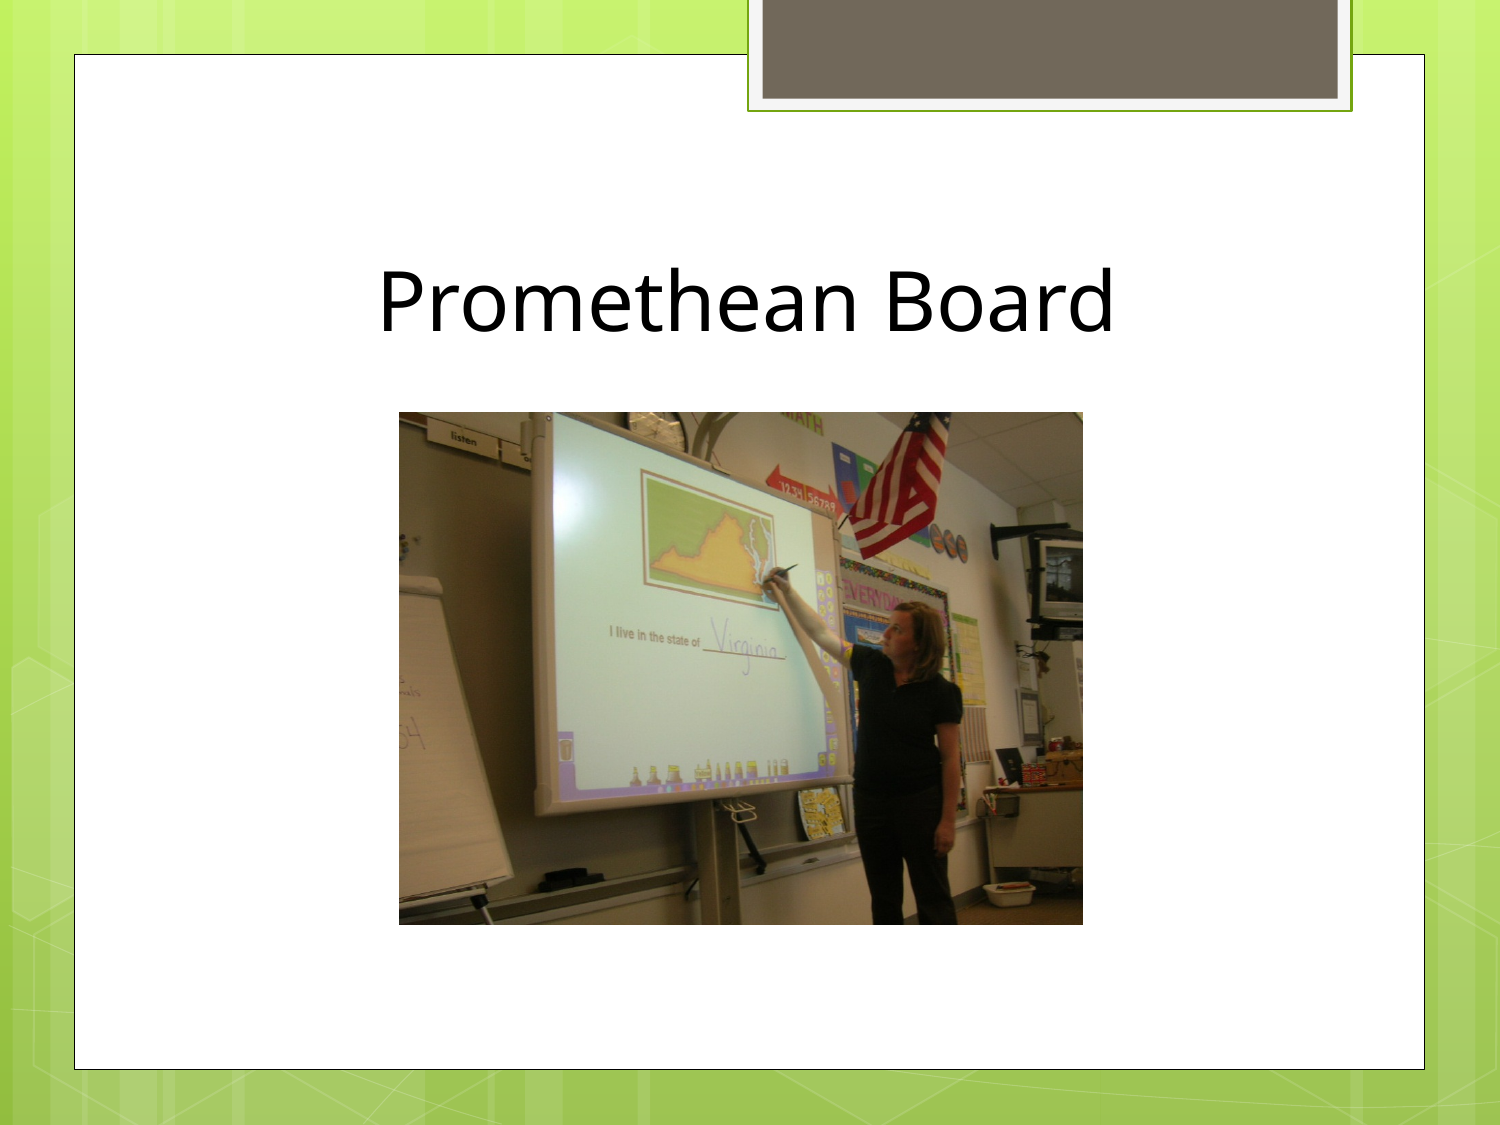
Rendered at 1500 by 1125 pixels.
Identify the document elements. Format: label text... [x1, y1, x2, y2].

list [399, 412, 1084, 925]
title Promethean Board [171, 168, 1324, 357]
